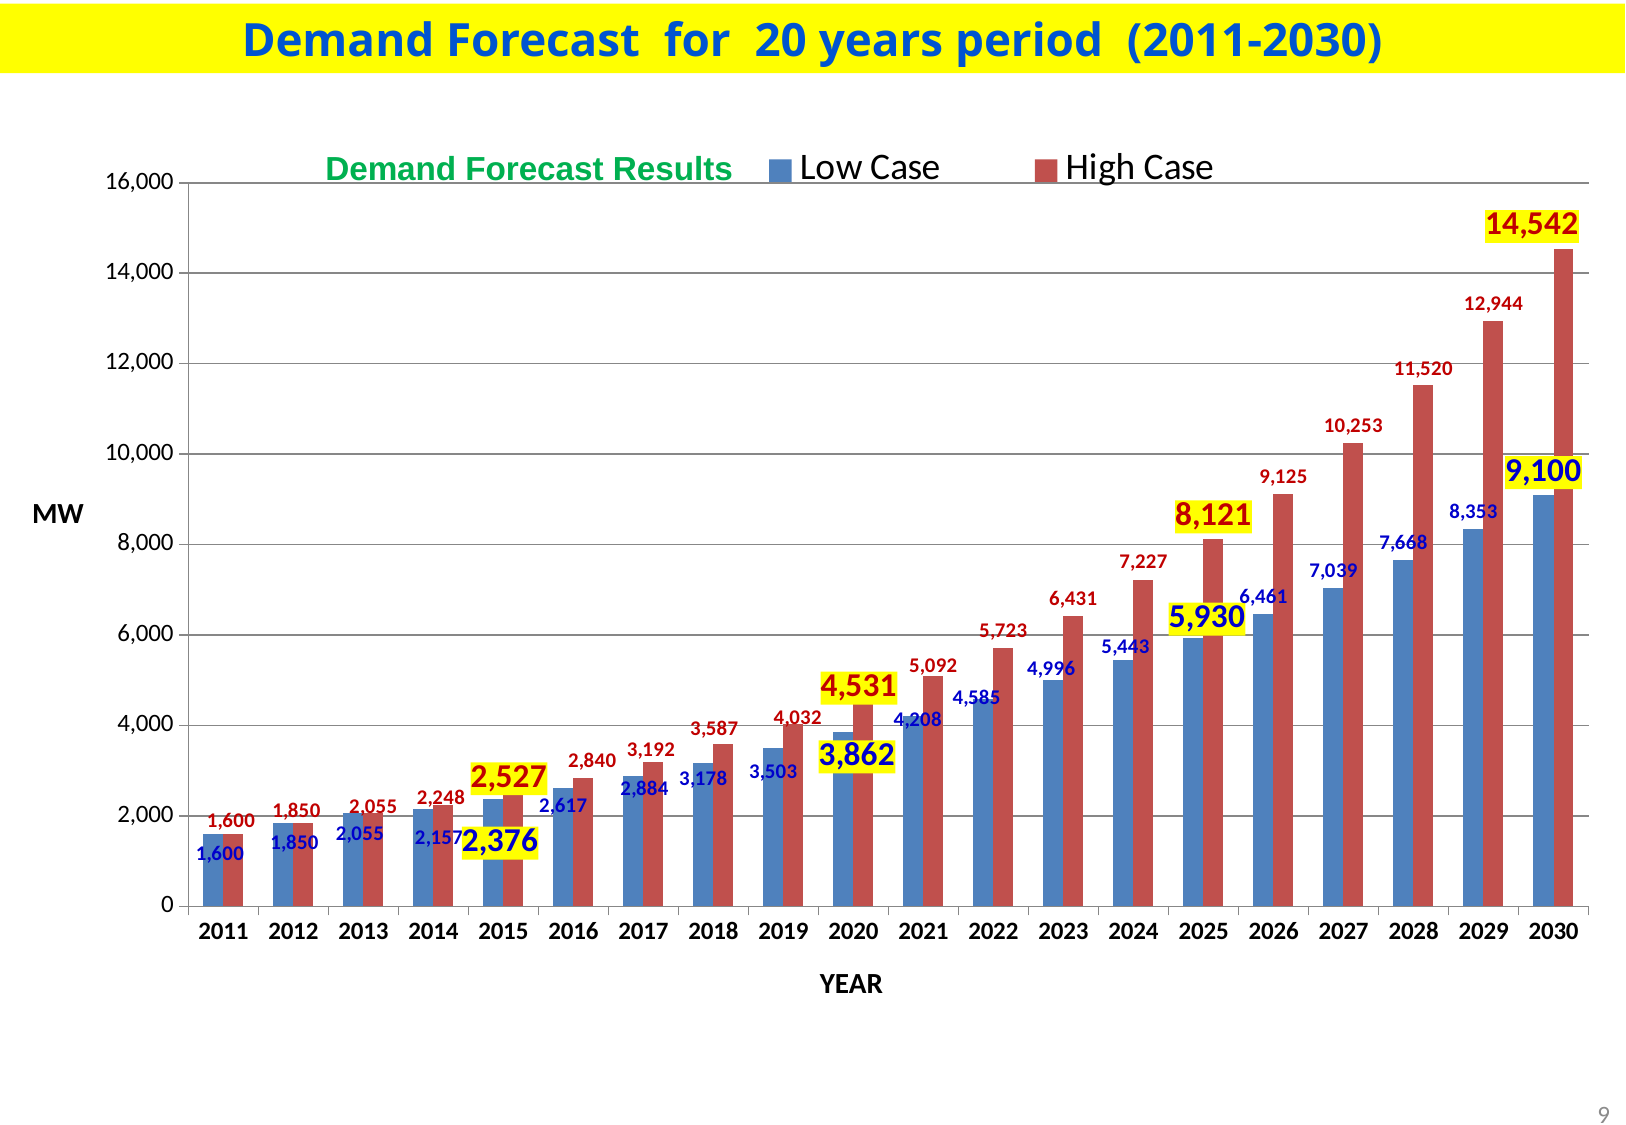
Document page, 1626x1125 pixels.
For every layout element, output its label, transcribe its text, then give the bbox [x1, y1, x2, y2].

text_box YEAR [790, 965, 913, 1007]
text_box Demand Forecast for 20 years period (2011-2030) [0, 3, 1625, 74]
chart [0, 94, 1611, 957]
slide_number 9 [1245, 1084, 1625, 1125]
